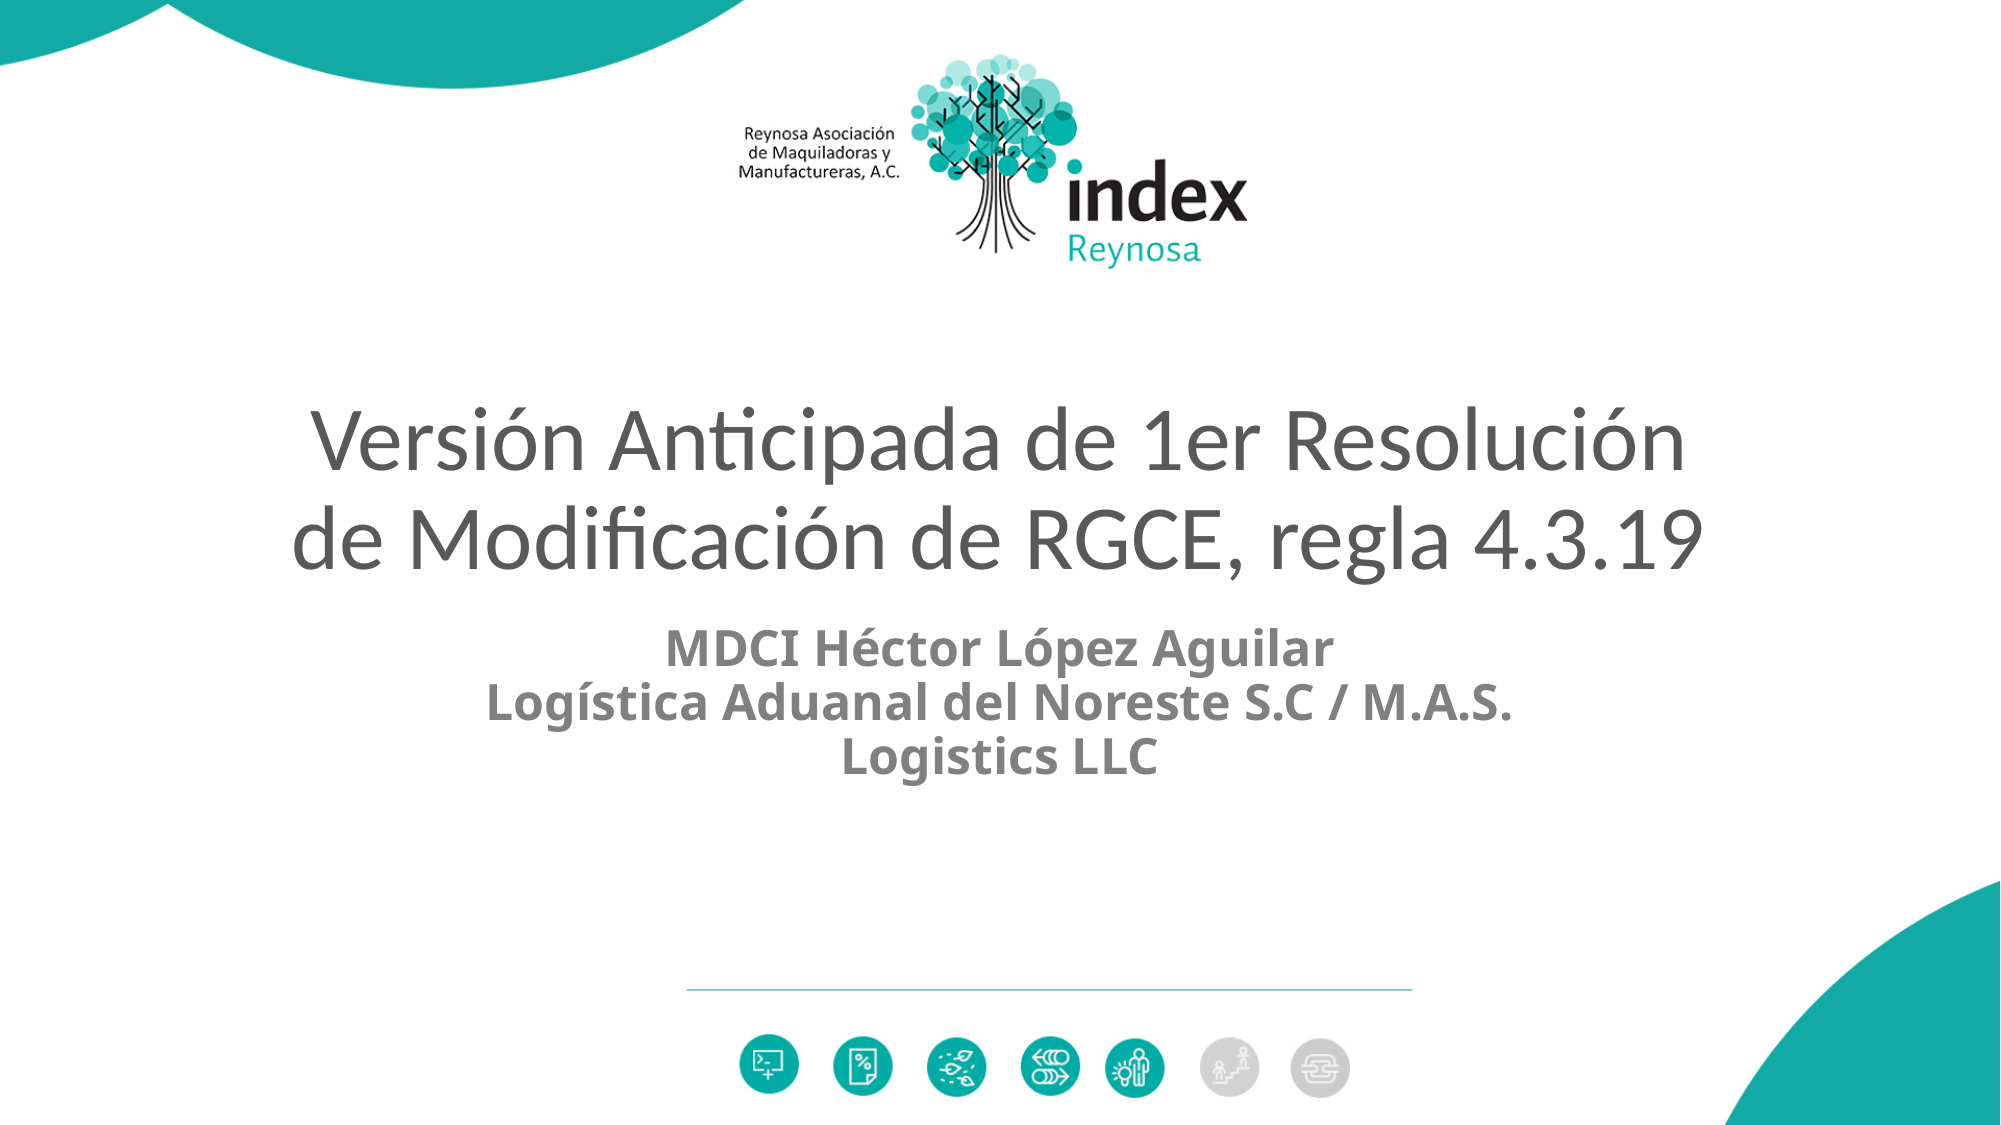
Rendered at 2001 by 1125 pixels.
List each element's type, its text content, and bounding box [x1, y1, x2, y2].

title Versión Anticipada de 1er Resolución de Modificación de RGCE, regla 4.3.19 [249, 205, 1750, 598]
subtitle MDCI Héctor López Aguilar Logística Aduanal del Noreste S.C / M.A.S. Logistics LLC [415, 615, 1585, 902]
picture [0, 0, 2000, 1125]
